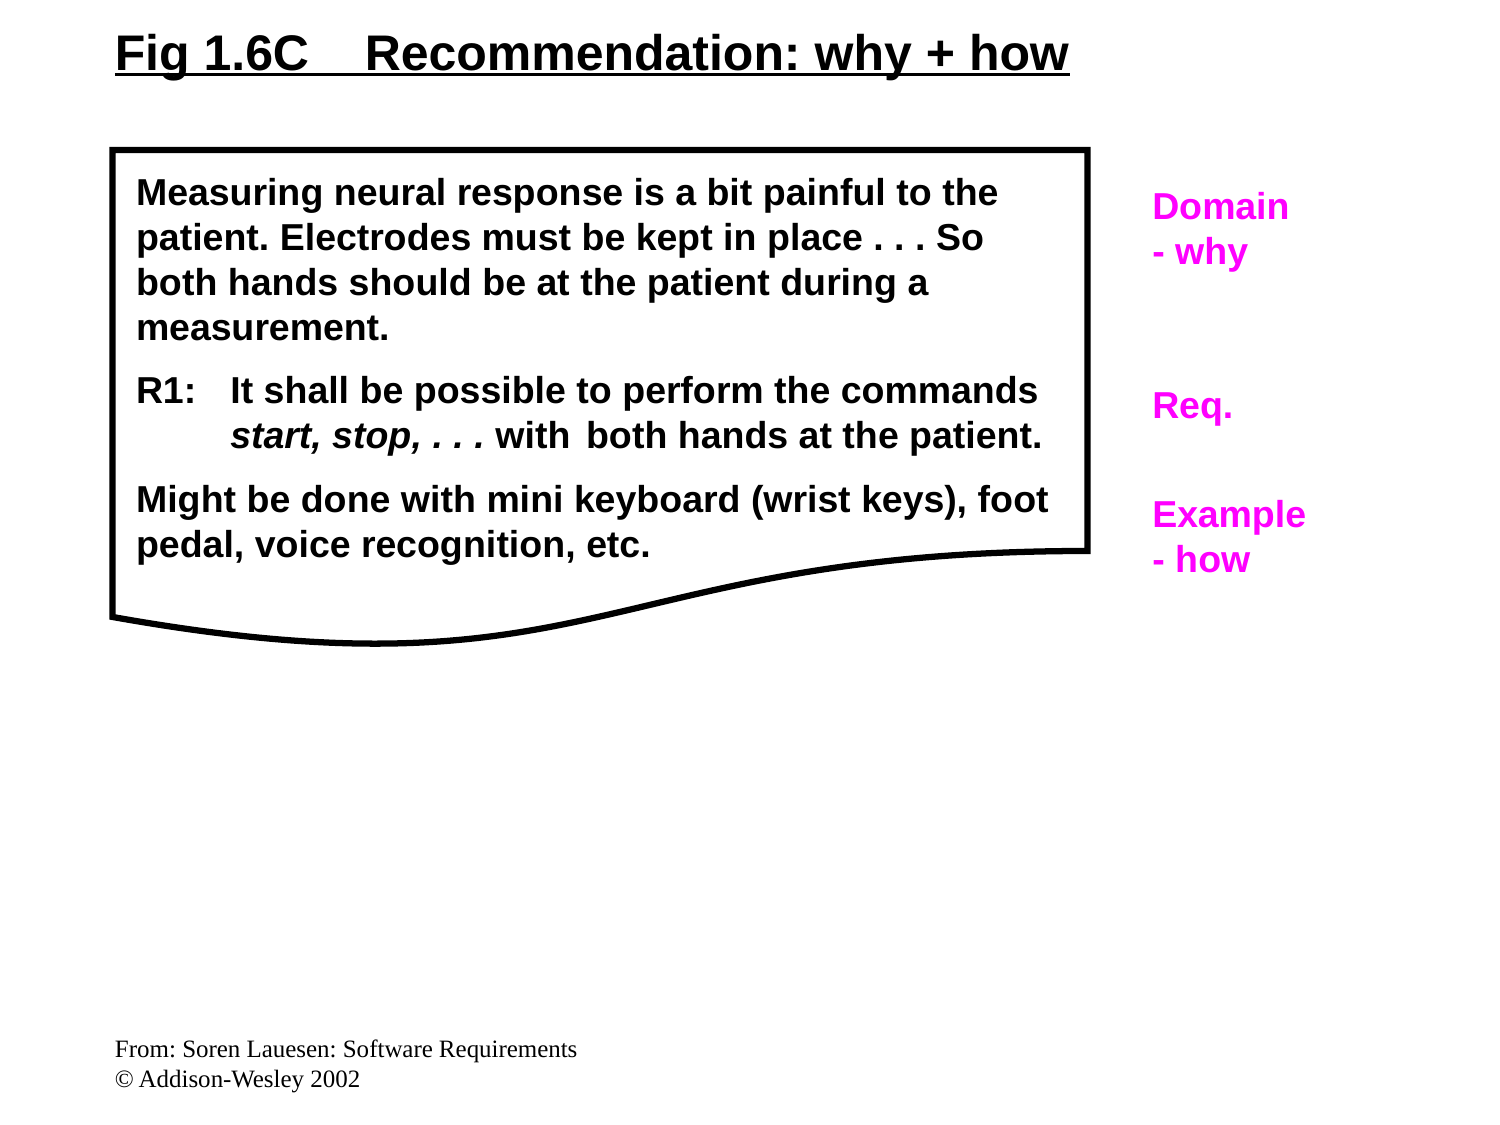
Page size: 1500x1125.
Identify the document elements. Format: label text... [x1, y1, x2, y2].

slide_number From: Soren Lauesen: Software Requirements © Addison-Wesley 2002 [99, 1025, 875, 1100]
text_box Fig 1.6C Recommendation: why + how [99, 12, 1161, 88]
text_box Measuring neural response is a bit painful to the patient. Electrodes must be kept in place . . . So both hands should be at the patient during a measurement. R1: It shall be possible to perform the commands start, stop, . . . with both hands at the patient. Might be done with mini keyboard (wrist keys), foot pedal, voice recognition, etc. [112, 149, 1088, 644]
text_box Domain - why Req. Example - how [1137, 174, 1328, 588]
